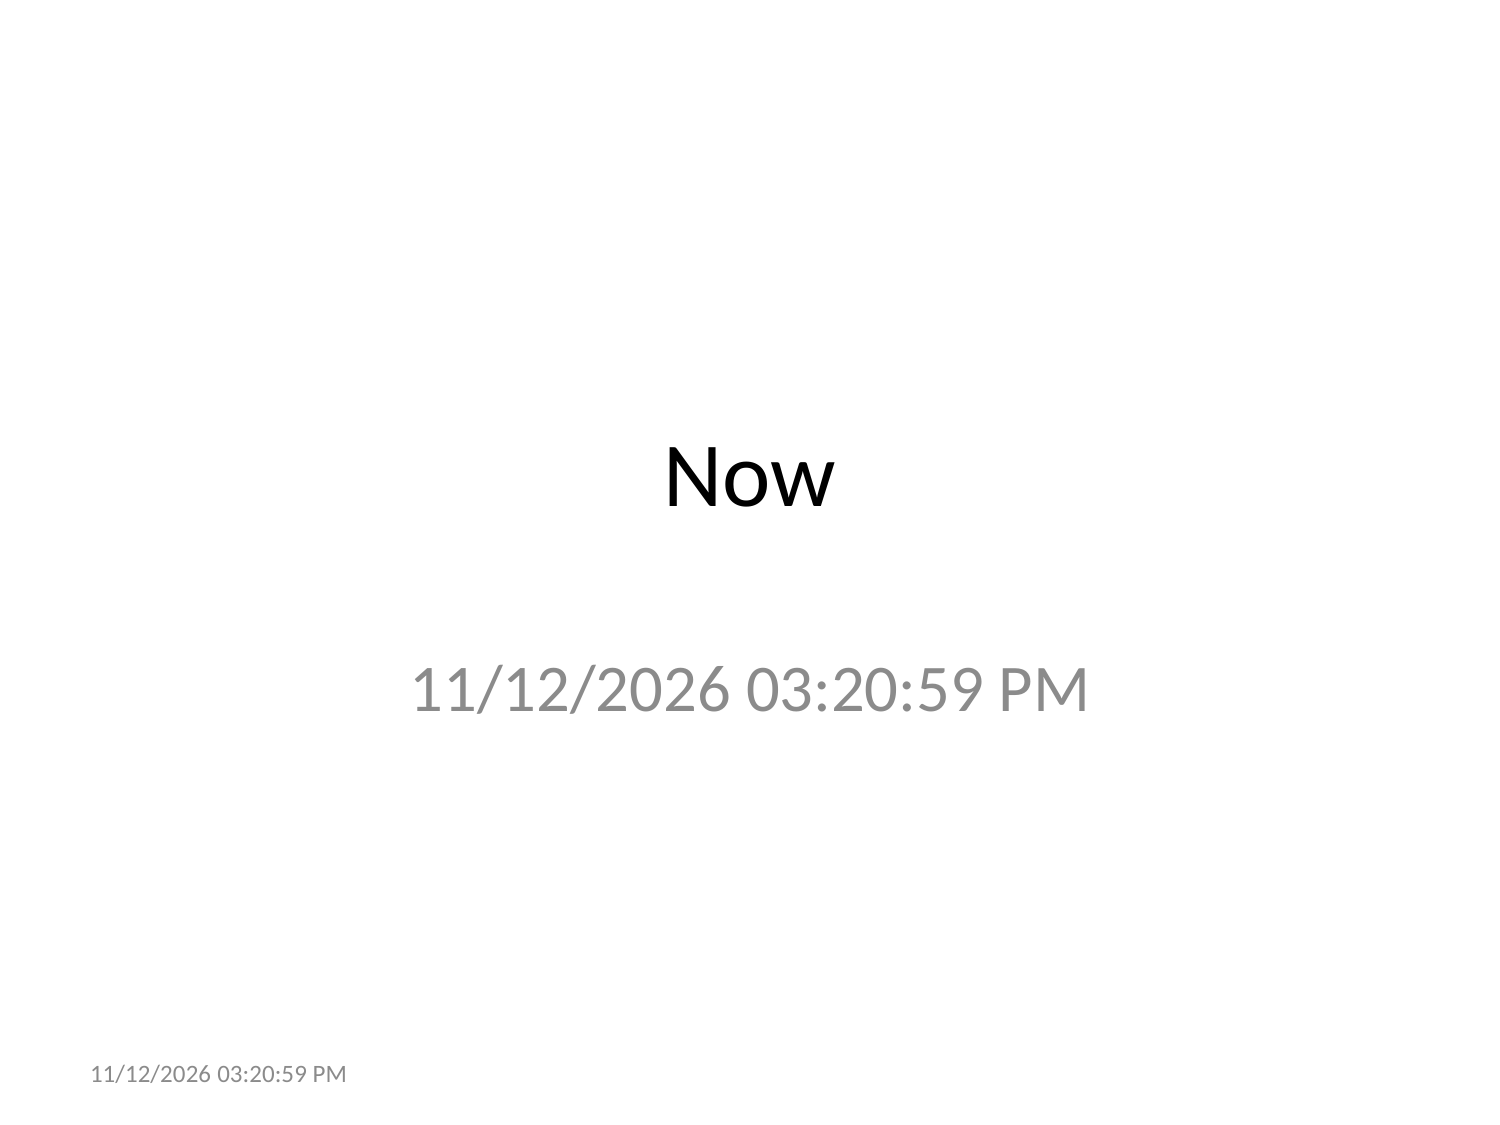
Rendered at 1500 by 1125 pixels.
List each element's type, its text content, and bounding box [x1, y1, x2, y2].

subtitle 2011-12-19 10:20:04 AM [225, 637, 1275, 925]
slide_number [75, 1042, 425, 1103]
title Now [112, 349, 1388, 591]
